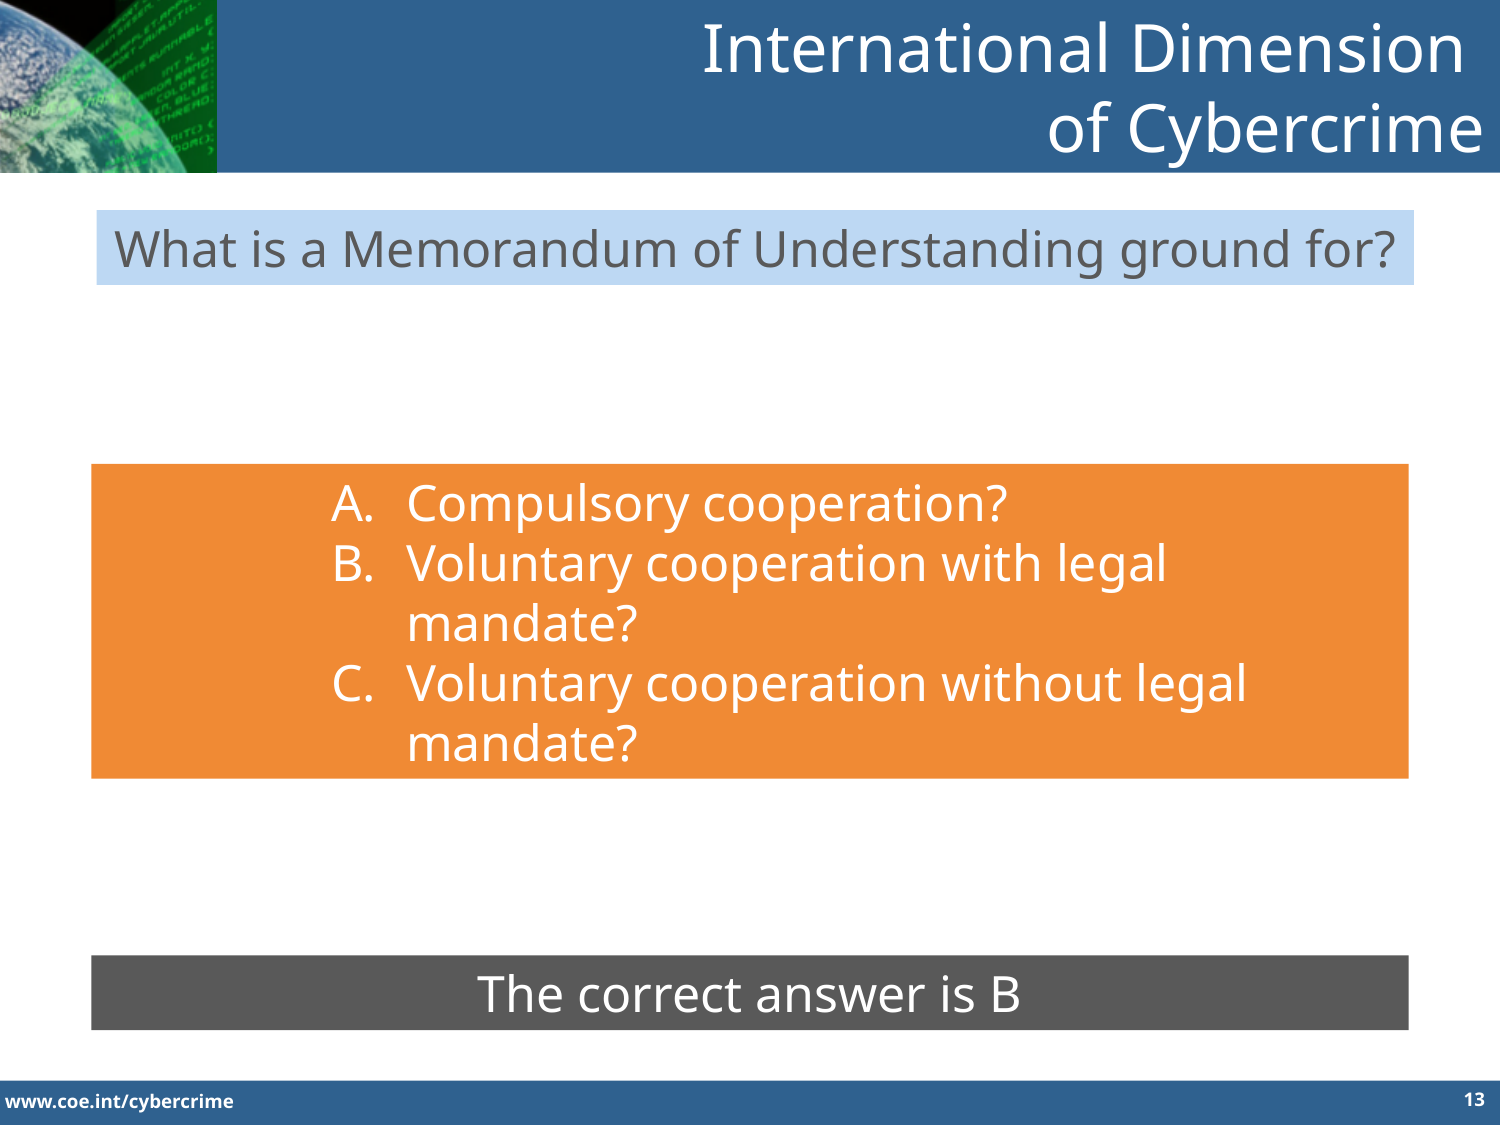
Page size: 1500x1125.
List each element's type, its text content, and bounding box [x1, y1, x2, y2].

text_box The correct answer is B [91, 955, 1409, 1031]
slide_number 13 [1149, 1079, 1500, 1125]
text_box What is a Memorandum of Understanding ground for? [96, 210, 1414, 285]
text_box International Dimension of Cybercrime [329, 9, 1500, 162]
picture [0, 1, 217, 173]
text_box Compulsory cooperation? Voluntary cooperation with legal mandate? Voluntary cooperation without legal mandate? [91, 463, 1409, 779]
